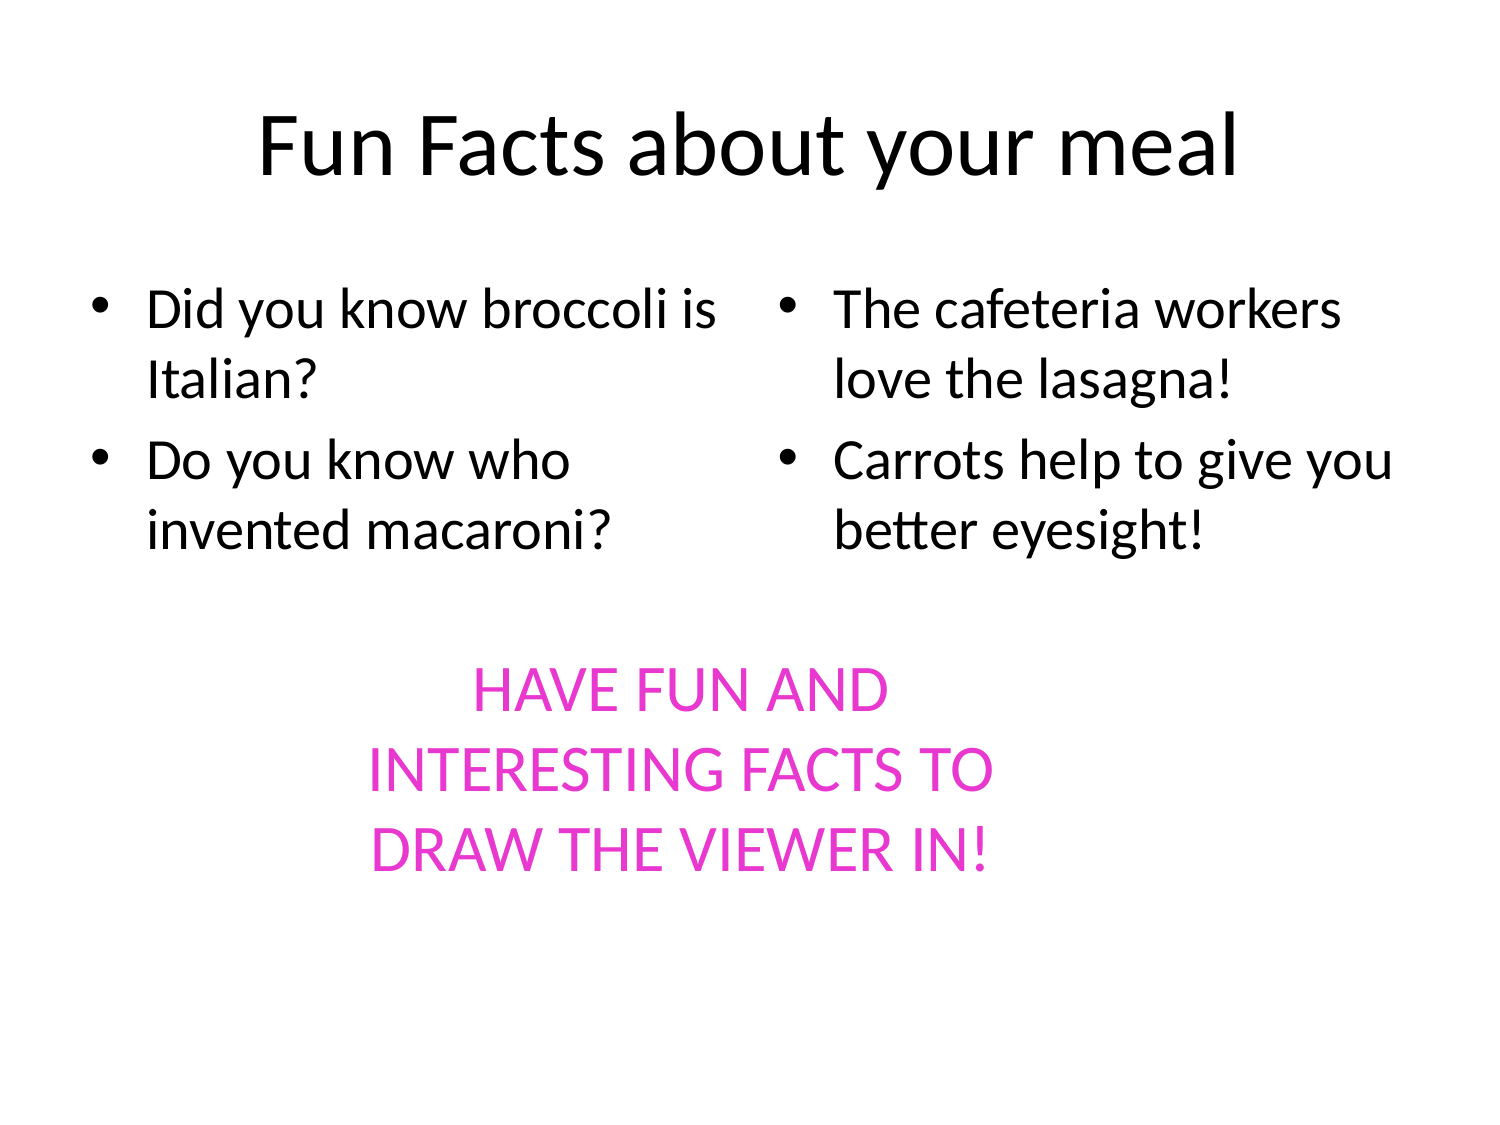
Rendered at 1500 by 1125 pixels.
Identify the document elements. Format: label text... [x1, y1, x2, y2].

title Fun Facts about your meal [75, 45, 1425, 233]
list Did you know broccoli is Italian? Do you know who invented macaroni? [75, 262, 738, 1005]
text_box HAVE FUN AND INTERESTING FACTS TO DRAW THE VIEWER IN! [287, 637, 1075, 893]
list The cafeteria workers love the lasagna! Carrots help to give you better eyesight! [762, 262, 1425, 1005]
